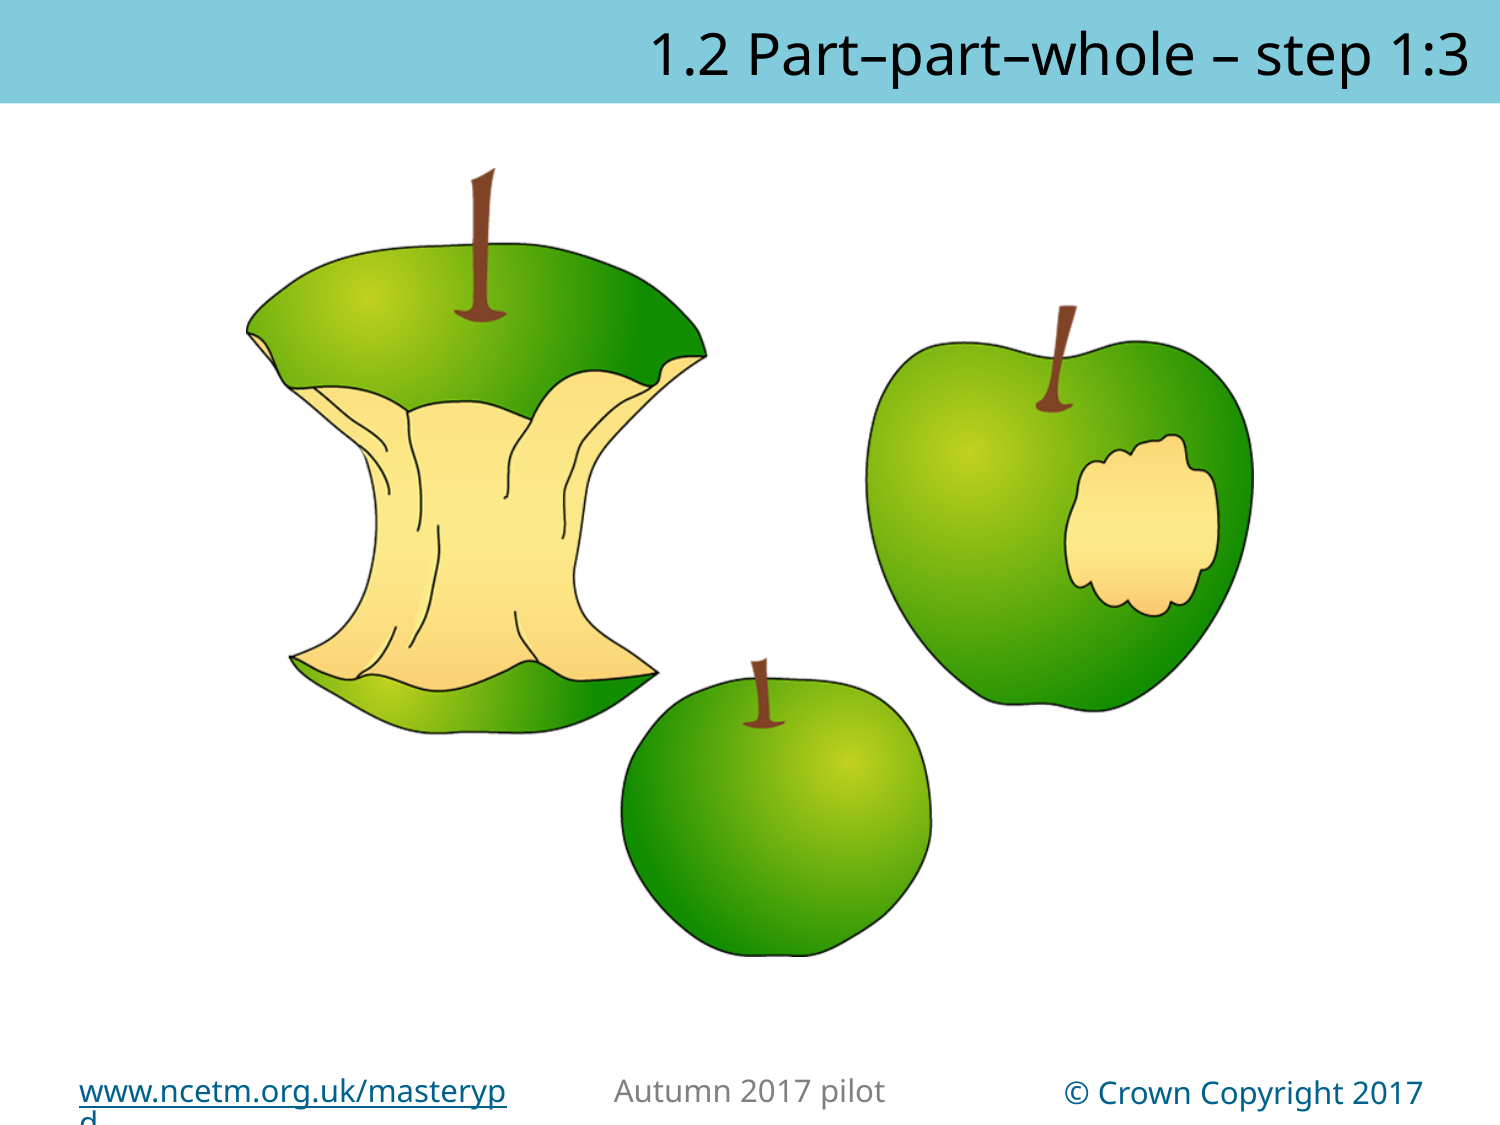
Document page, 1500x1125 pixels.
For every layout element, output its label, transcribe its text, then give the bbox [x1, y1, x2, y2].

picture [246, 168, 1254, 957]
list 1.2 Part–part–whole – step 1:3 [0, 0, 1500, 104]
